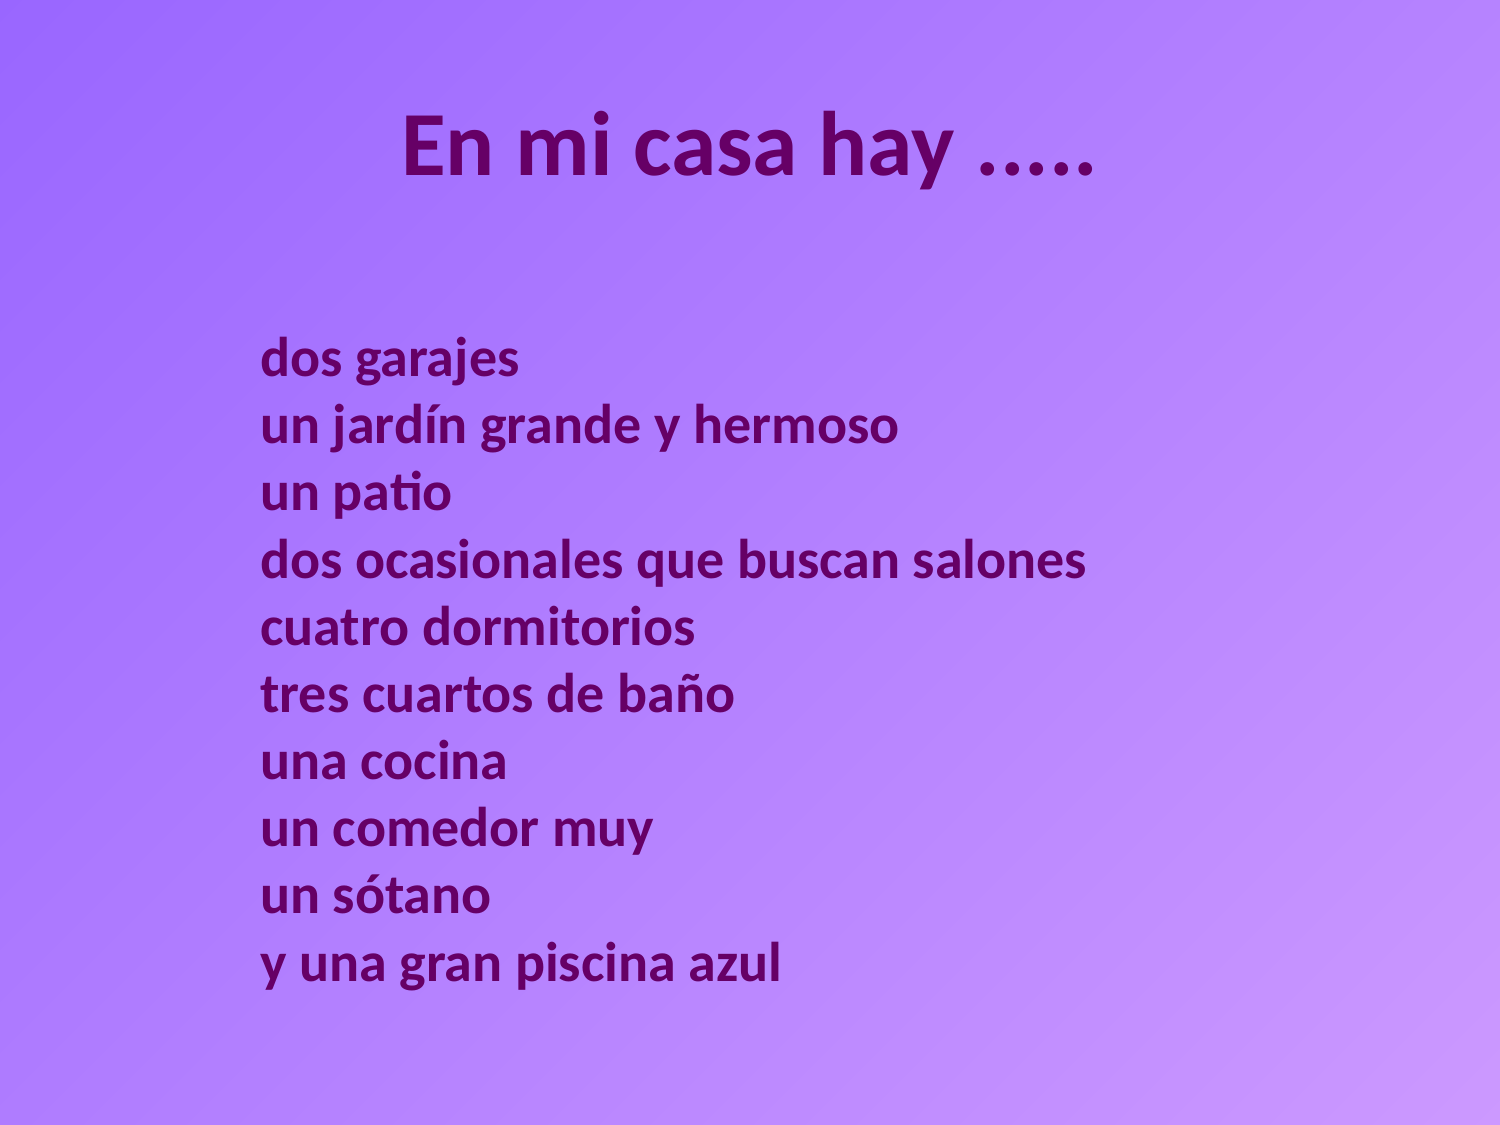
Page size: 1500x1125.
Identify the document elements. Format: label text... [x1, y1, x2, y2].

title En mi casa hay ..... [74, 44, 1426, 233]
list dos garajes un jardín grande y hermoso un patio dos ocasionales que buscan salones cuatro dormitorios tres cuartos de baño una cocina un comedor muy un sótano y una gran piscina azul [74, 262, 1426, 1006]
